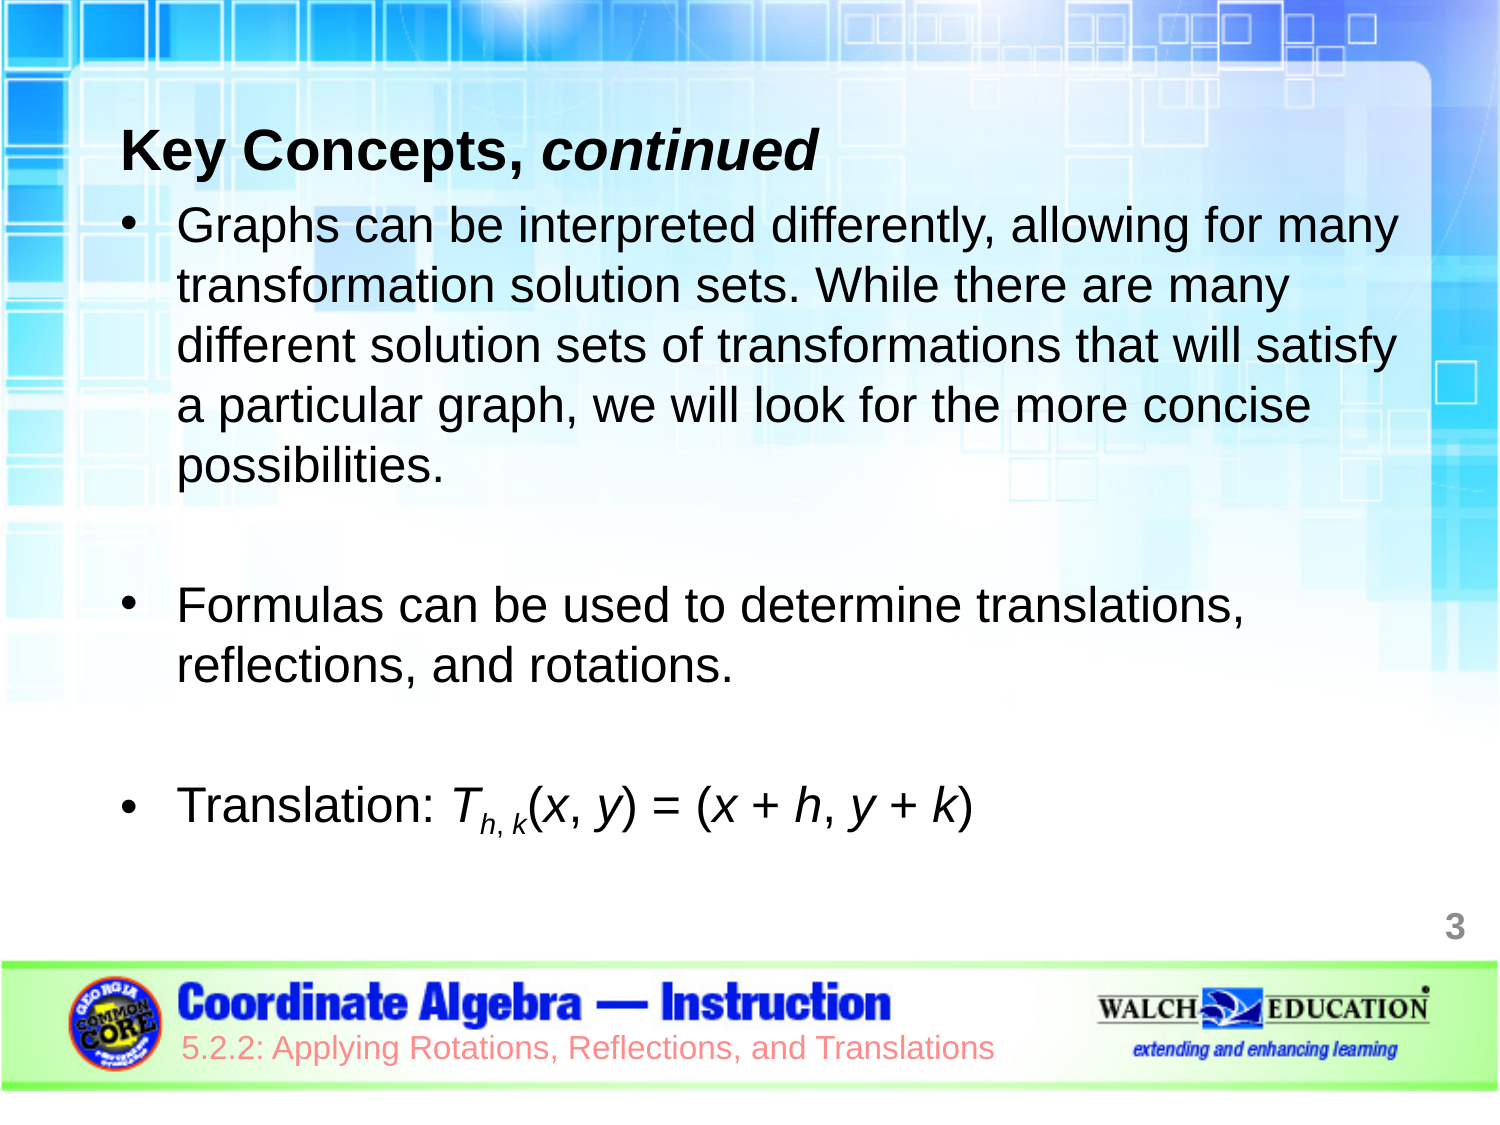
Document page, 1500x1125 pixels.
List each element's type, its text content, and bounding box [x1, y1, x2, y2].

subtitle Key Concepts, continued Graphs can be interpreted differently, allowing for many transformation solution sets. While there are many different solution sets of transformations that will satisfy a particular graph, we will look for the more concise possibilities. Formulas can be used to determine translations, reflections, and rotations. Translation: Th, k(x, y) = (x + h, y + k) [105, 105, 1417, 925]
picture [1, 0, 1500, 1091]
slide_number 3 [1361, 901, 1481, 949]
footer 5.2.2: Applying Rotations, Reflections, and Translations [166, 1024, 1080, 1069]
